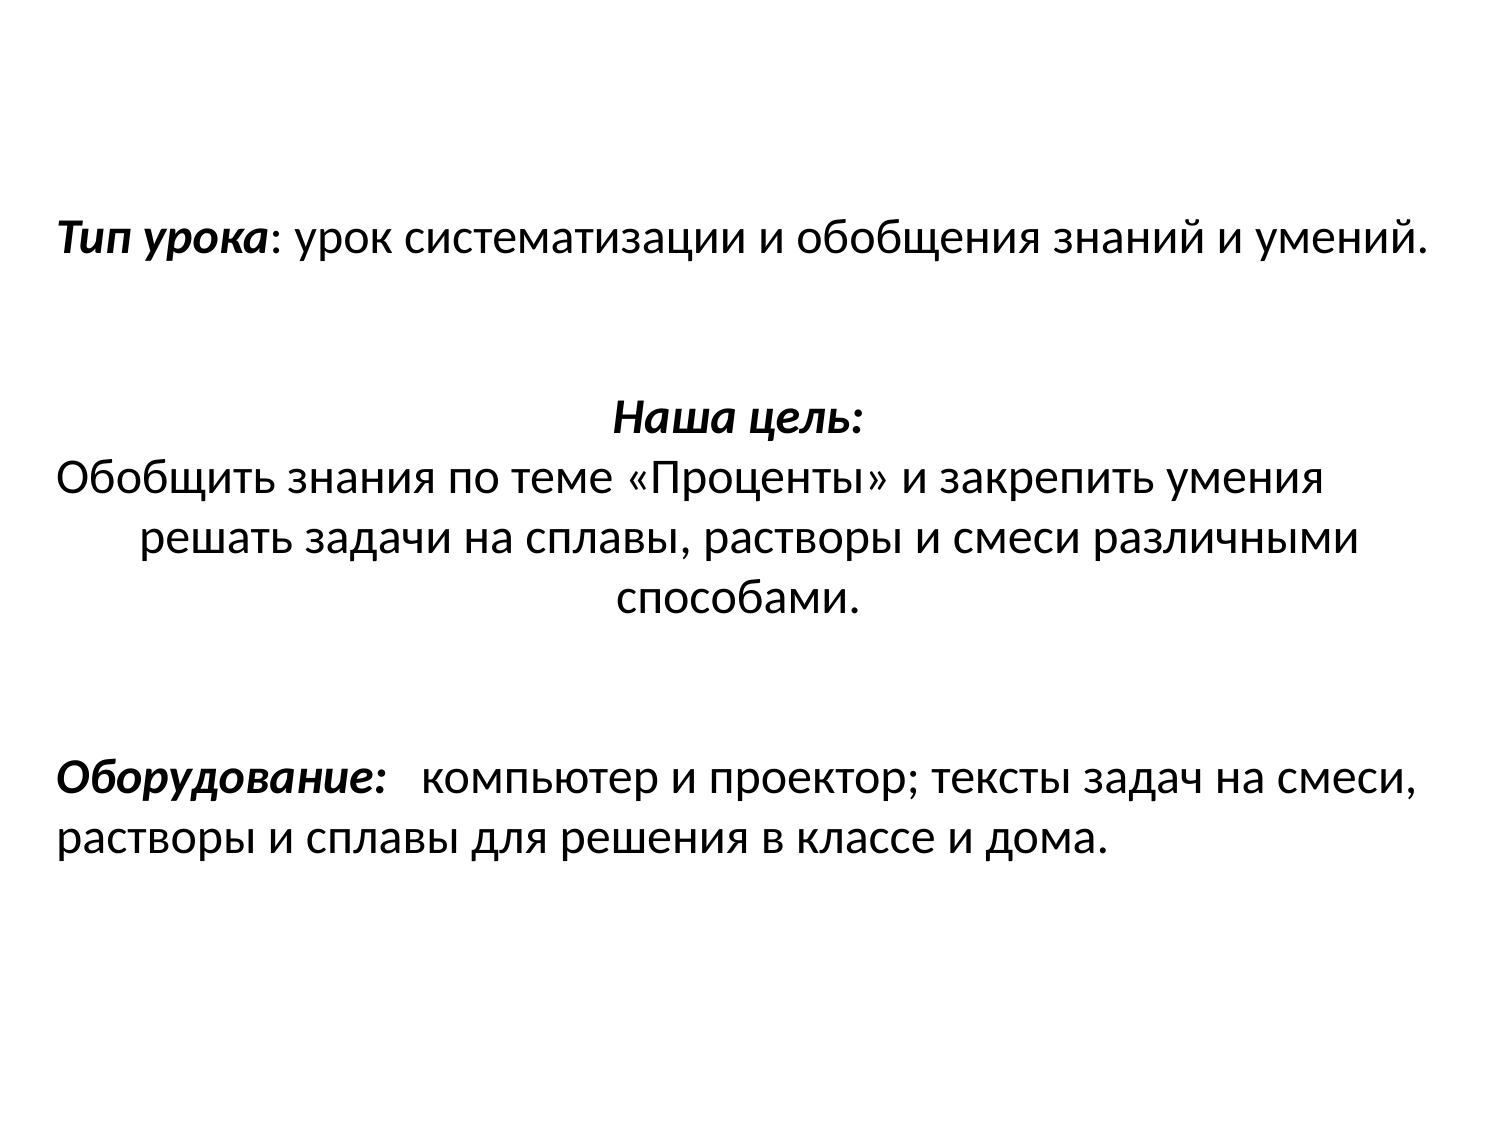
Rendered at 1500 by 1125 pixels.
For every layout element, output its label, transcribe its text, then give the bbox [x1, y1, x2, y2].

text_box Тип урока: урок систематизации и обобщения знаний и умений. Наша цель: Обобщить знания по теме «Проценты» и закрепить умения решать задачи на сплавы, растворы и смеси различными способами. Оборудование: компьютер и проектор; тексты задач на смеси, растворы и сплавы для решения в классе и дома. [41, 196, 1447, 871]
